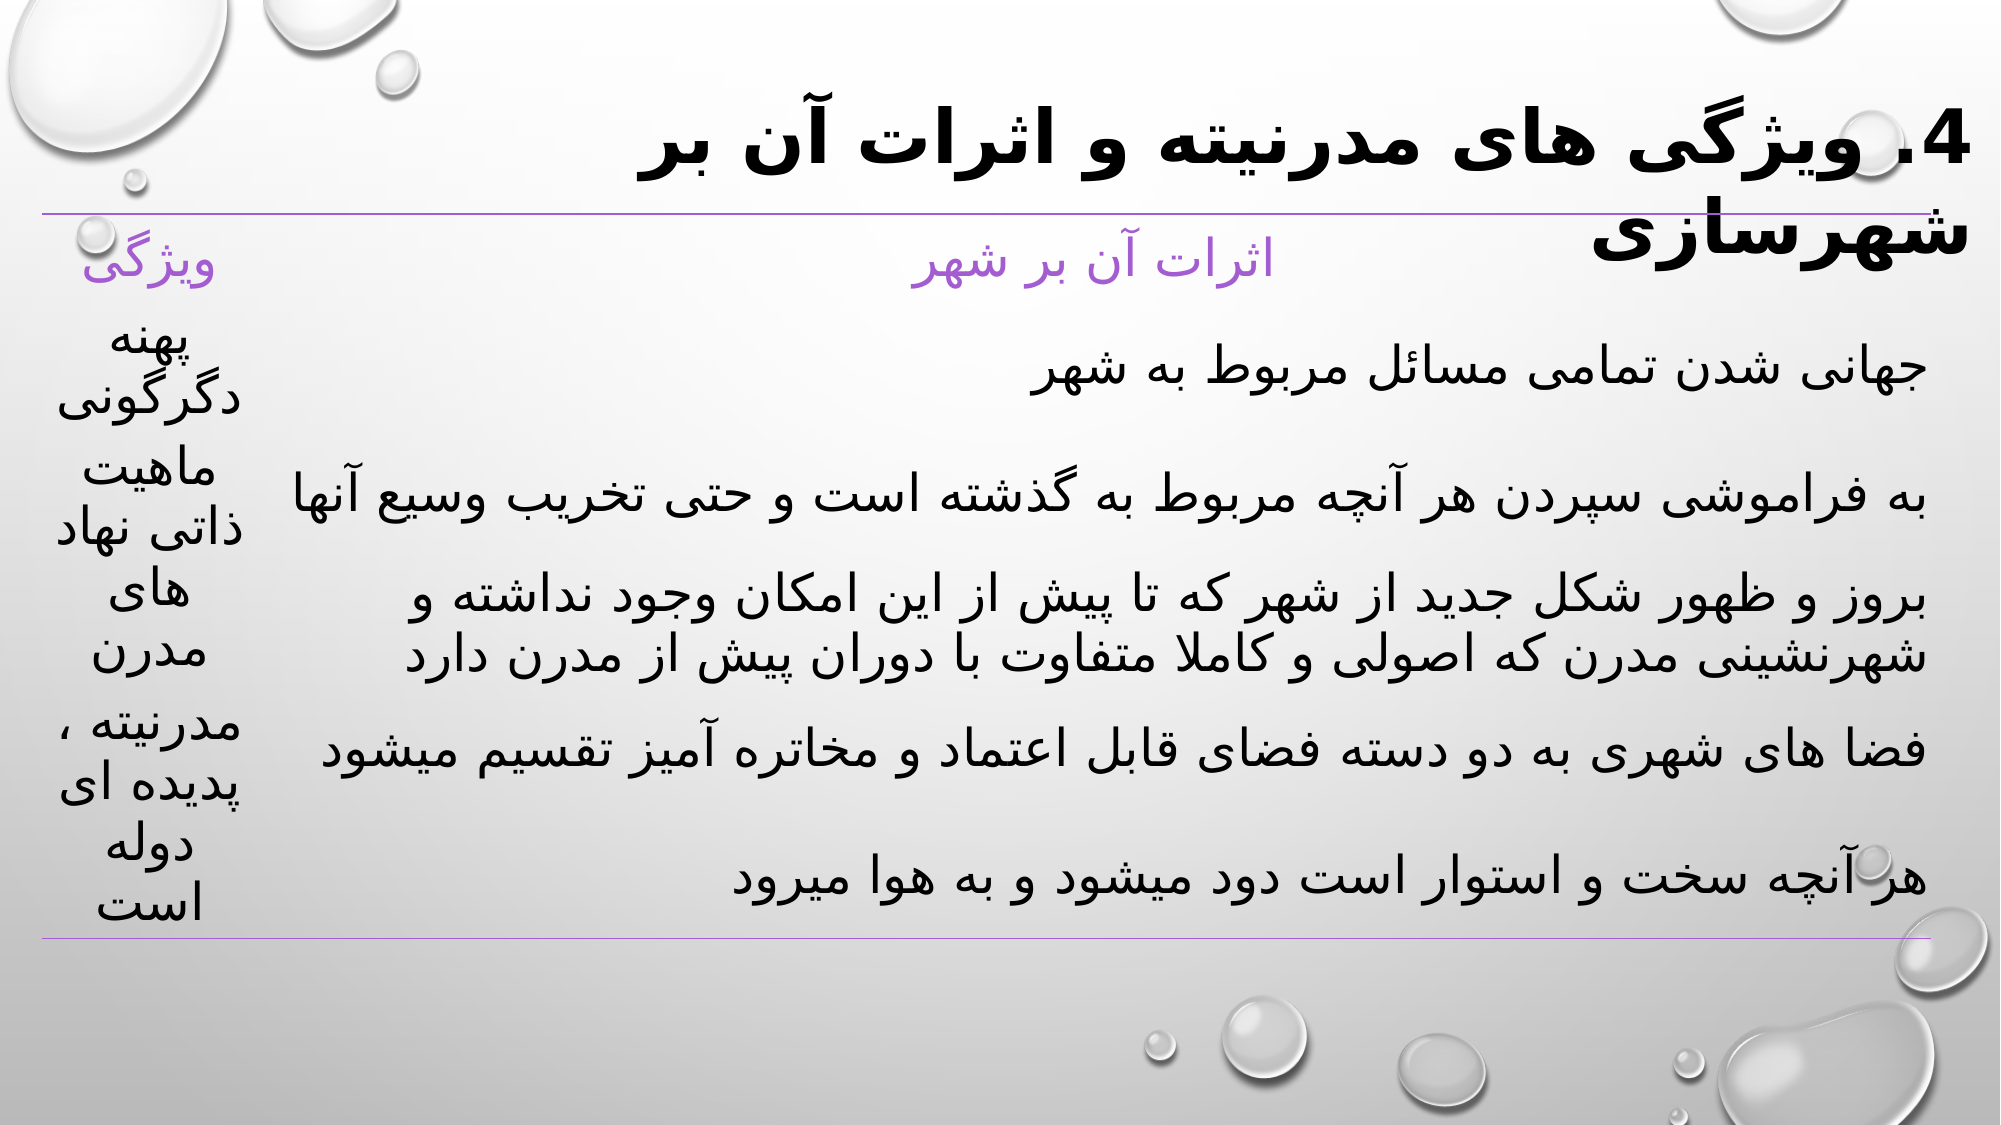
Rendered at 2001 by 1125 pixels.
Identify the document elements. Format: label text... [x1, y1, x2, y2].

table_cell بروز و ظهور شکل جدید از شهر که تا پیش از این امکان وجود نداشته و شهرنشینی مدرن که اصولی و کاملا متفاوت با دوران پیش از مدرن دارد [258, 556, 1931, 684]
table_cell پهنه دگرگونی [42, 300, 258, 429]
table_cell جهانی شدن تمامی مسائل مربوط به شهر [258, 300, 1931, 429]
table_header ویژگی [42, 215, 258, 300]
table_cell هر آنچه سخت و استوار است دود میشود و به هوا میرود [258, 811, 1931, 938]
table_cell به فراموشی سپردن هر آنچه مربوط به گذشته است و حتی تخریب وسیع آنها [258, 429, 1931, 556]
table_cell ماهیت ذاتی نهاد های مدرن [42, 429, 258, 684]
picture [0, 0, 2000, 1125]
table_cell فضا های شهری به دو دسته فضای قابل اعتماد و مخاتره آمیز تقسیم میشود [258, 684, 1931, 811]
text_box 4. ویژگی های مدرنیته و اثرات آن بر شهرسازی [511, 80, 1989, 276]
table_cell مدرنیته ، پدیده ای دوله است [42, 684, 258, 938]
table_header اثرات آن بر شهر [258, 215, 1931, 300]
